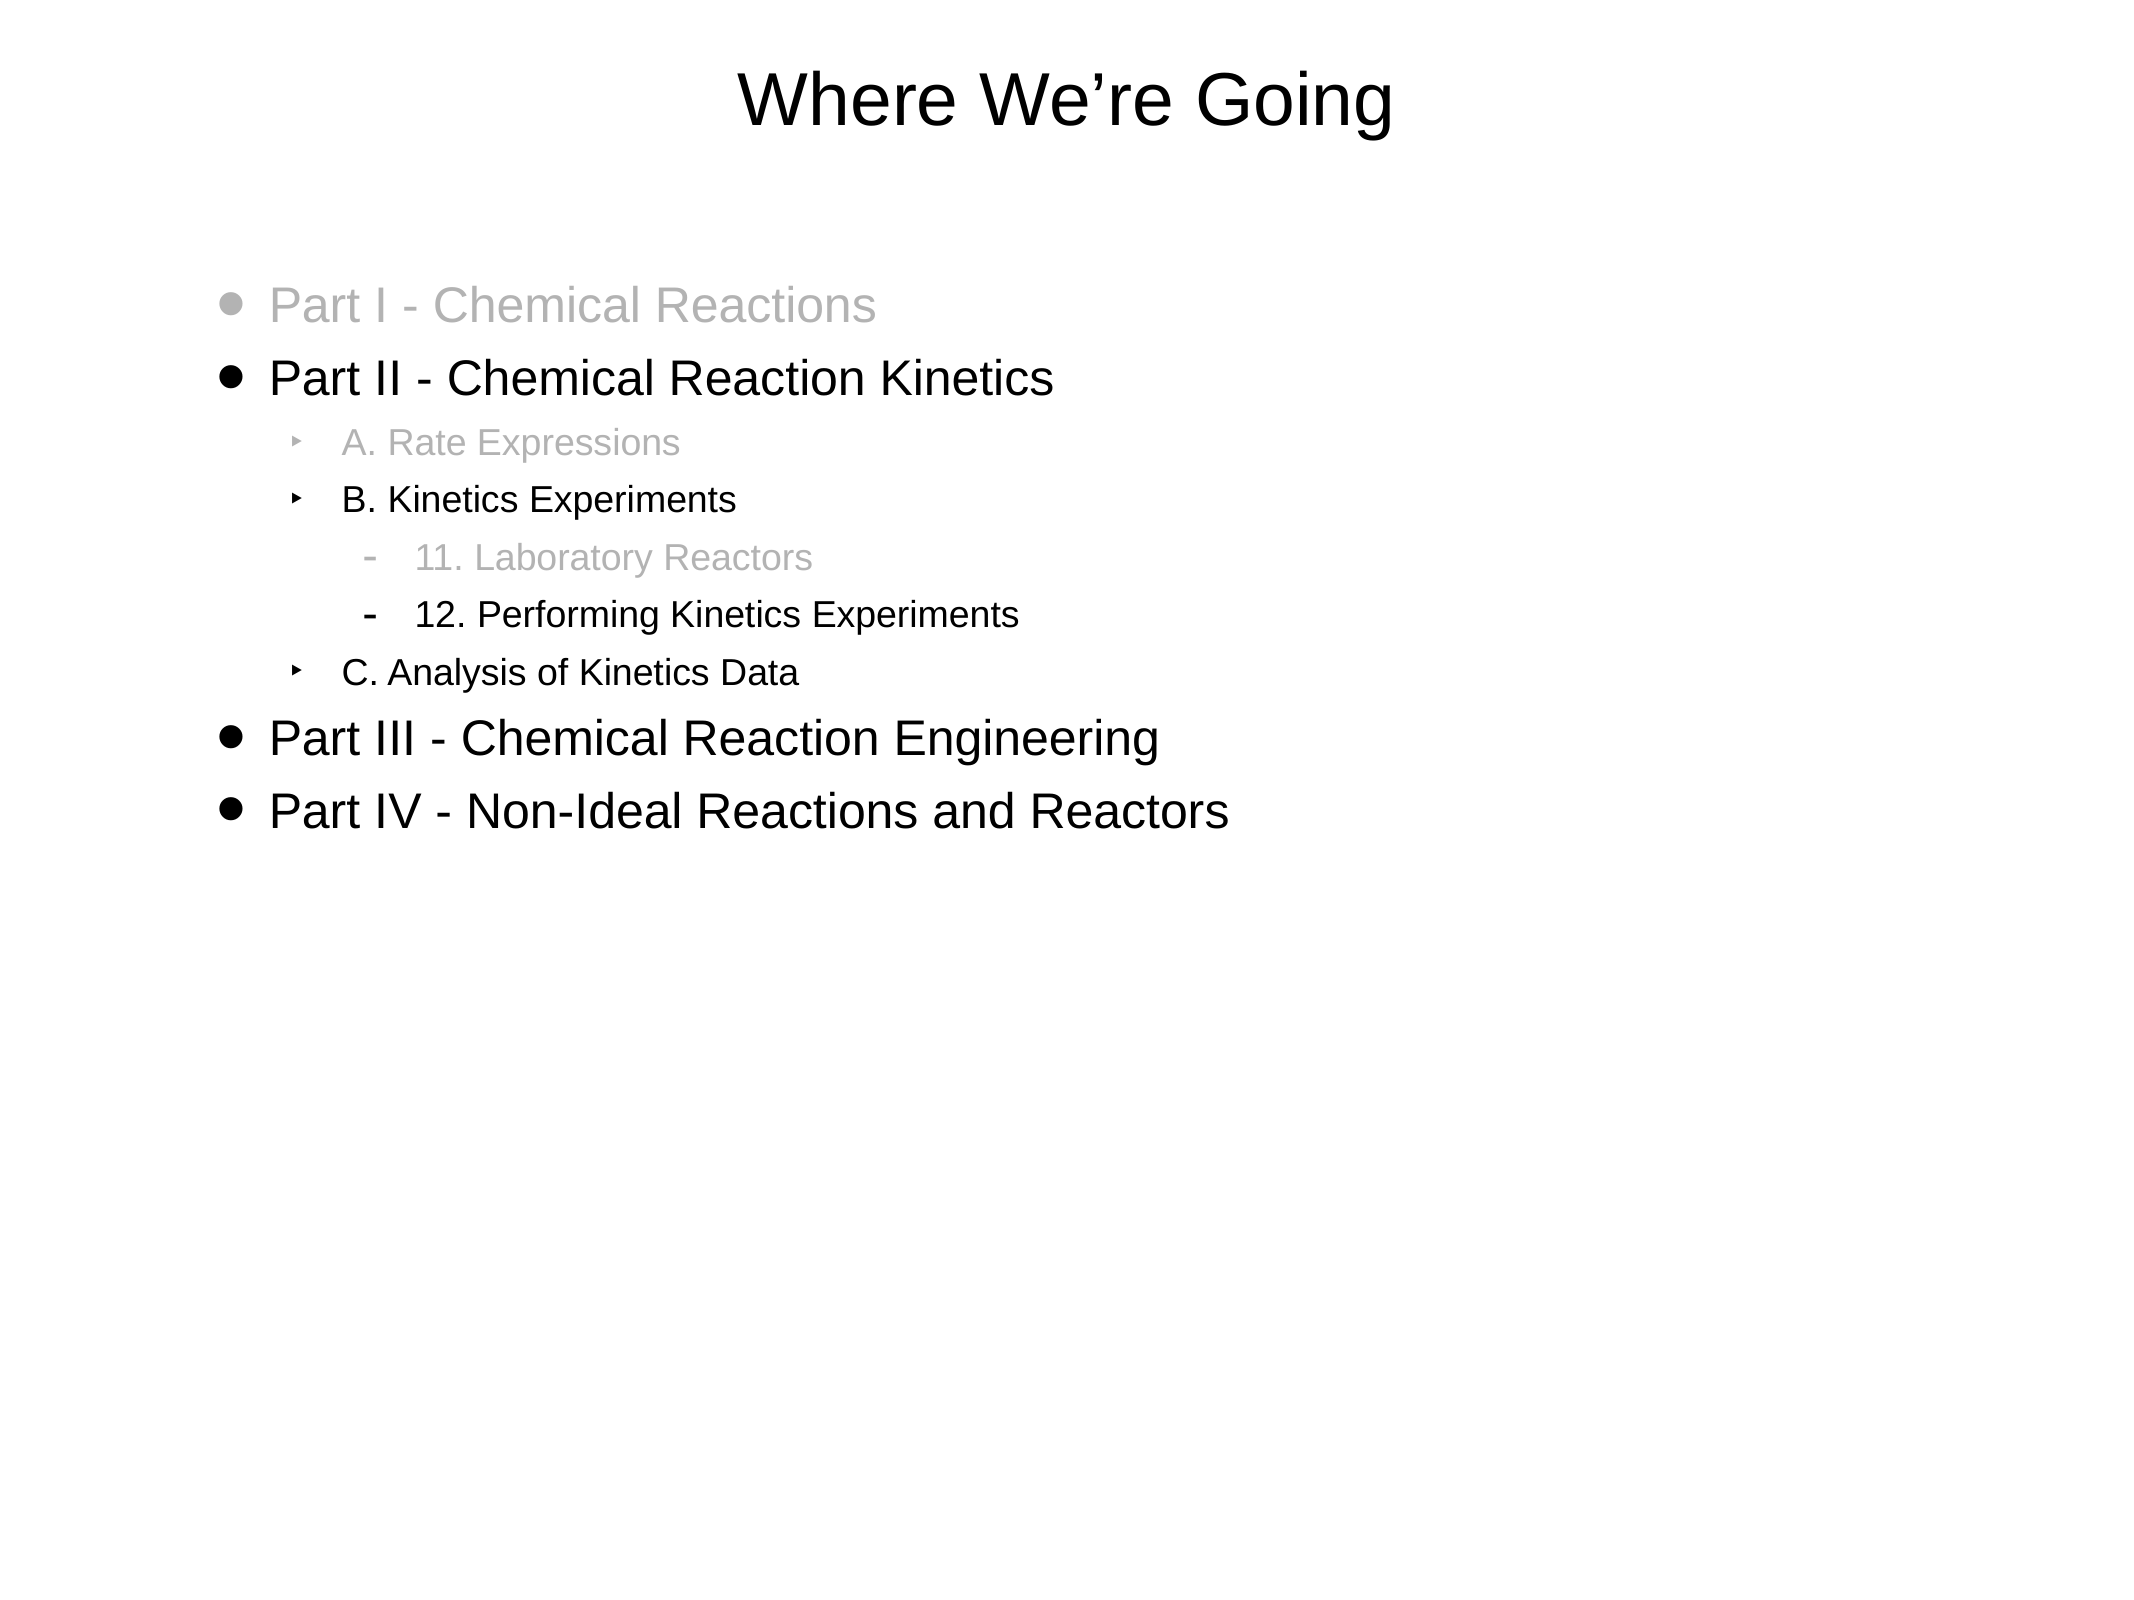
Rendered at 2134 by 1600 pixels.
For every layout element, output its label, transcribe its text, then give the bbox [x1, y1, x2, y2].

title Where We’re Going [208, 41, 1925, 250]
list Part I - Chemical Reactions Part II - Chemical Reaction Kinetics A. Rate Expressions B. Kinetics Experiments 11. Laboratory Reactors 12. Performing Kinetics Experiments C. Analysis of Kinetics Data Part III - Chemical Reaction Engineering Part IV - Non-Ideal Reactions and Reactors [208, 264, 1925, 1463]
